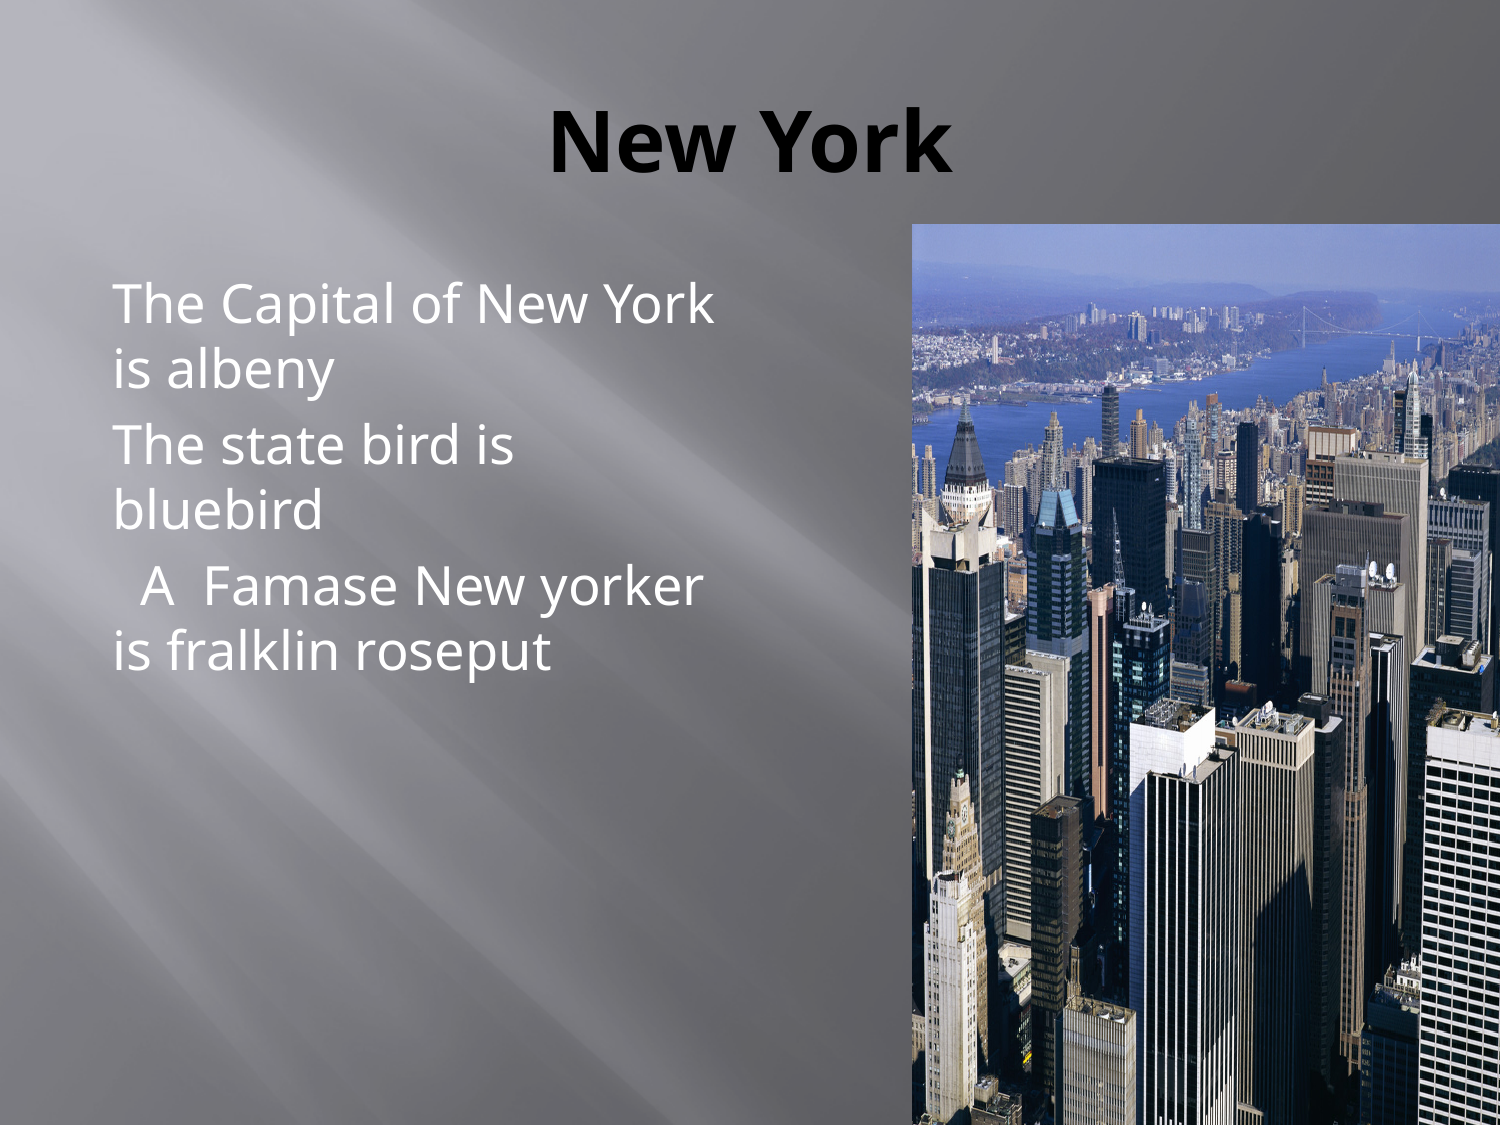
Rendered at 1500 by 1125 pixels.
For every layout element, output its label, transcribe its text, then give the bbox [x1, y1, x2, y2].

list The Capital of New York is albeny The state bird is bluebird A Famase New yorker is fralklin roseput [75, 262, 738, 1005]
title New York [75, 45, 1425, 233]
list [912, 224, 1500, 1125]
